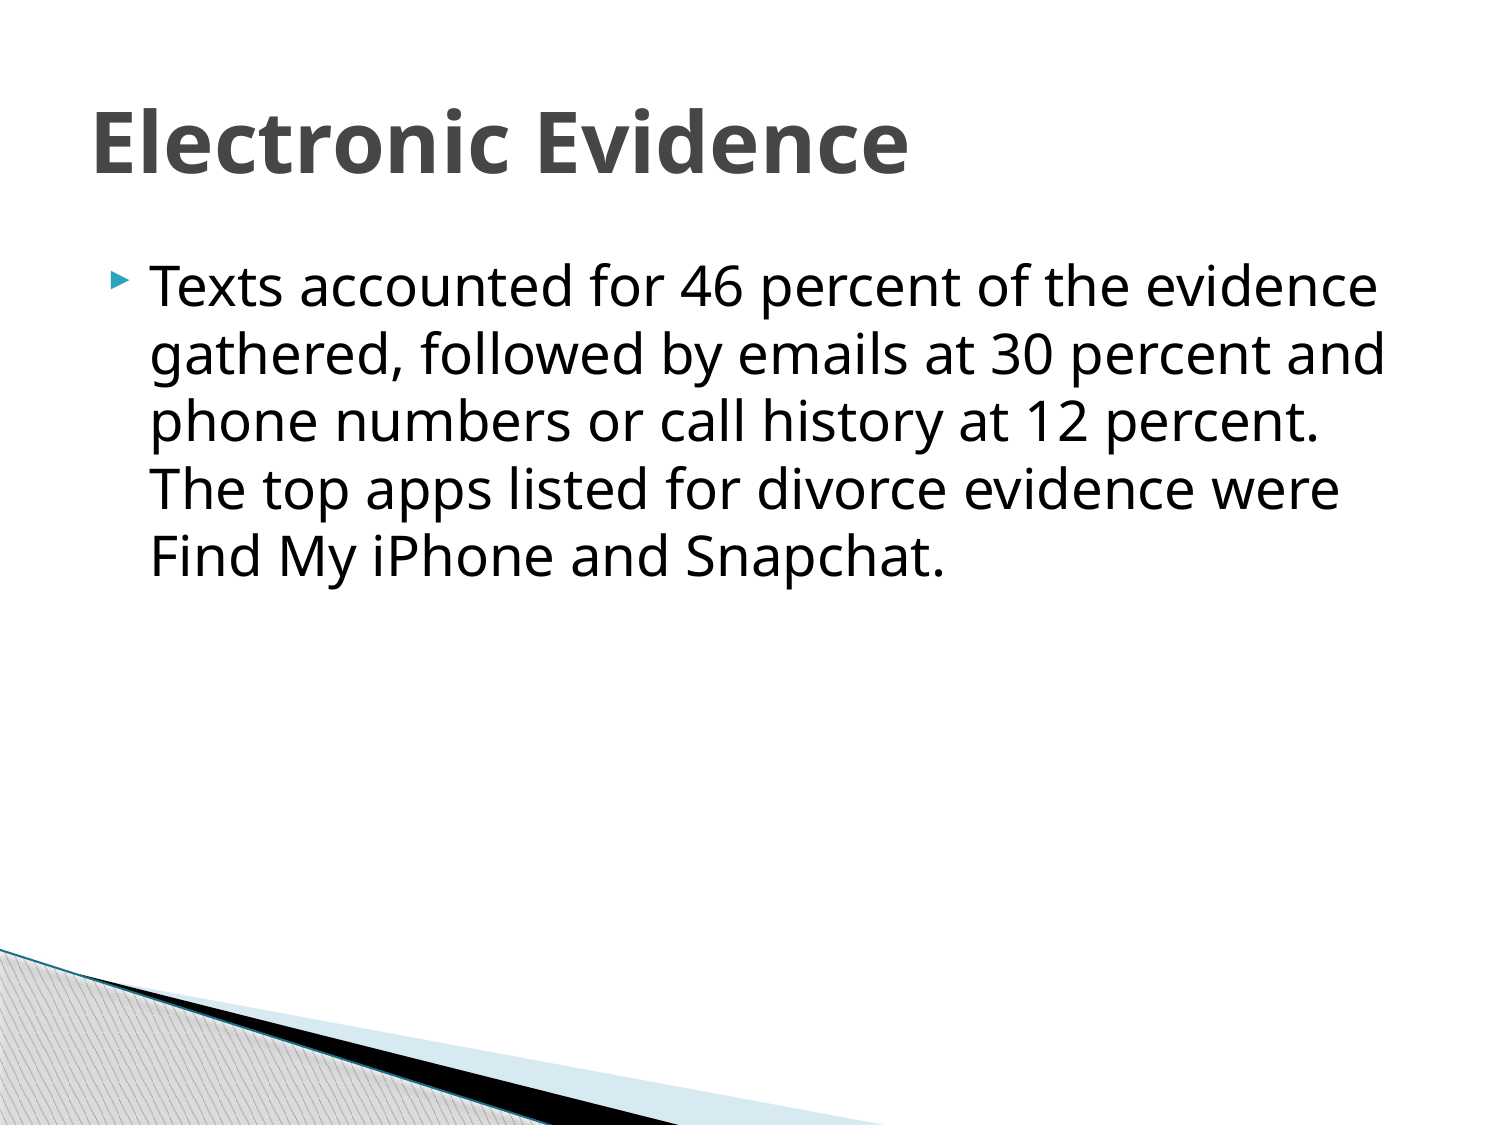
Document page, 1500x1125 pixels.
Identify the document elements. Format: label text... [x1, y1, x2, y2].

list Texts accounted for 46 percent of the evidence gathered, followed by emails at 30 percent and phone numbers or call history at 12 percent. The top apps listed for divorce evidence were Find My iPhone and Snapchat. [75, 243, 1425, 986]
title Electronic Evidence [75, 45, 1425, 233]
